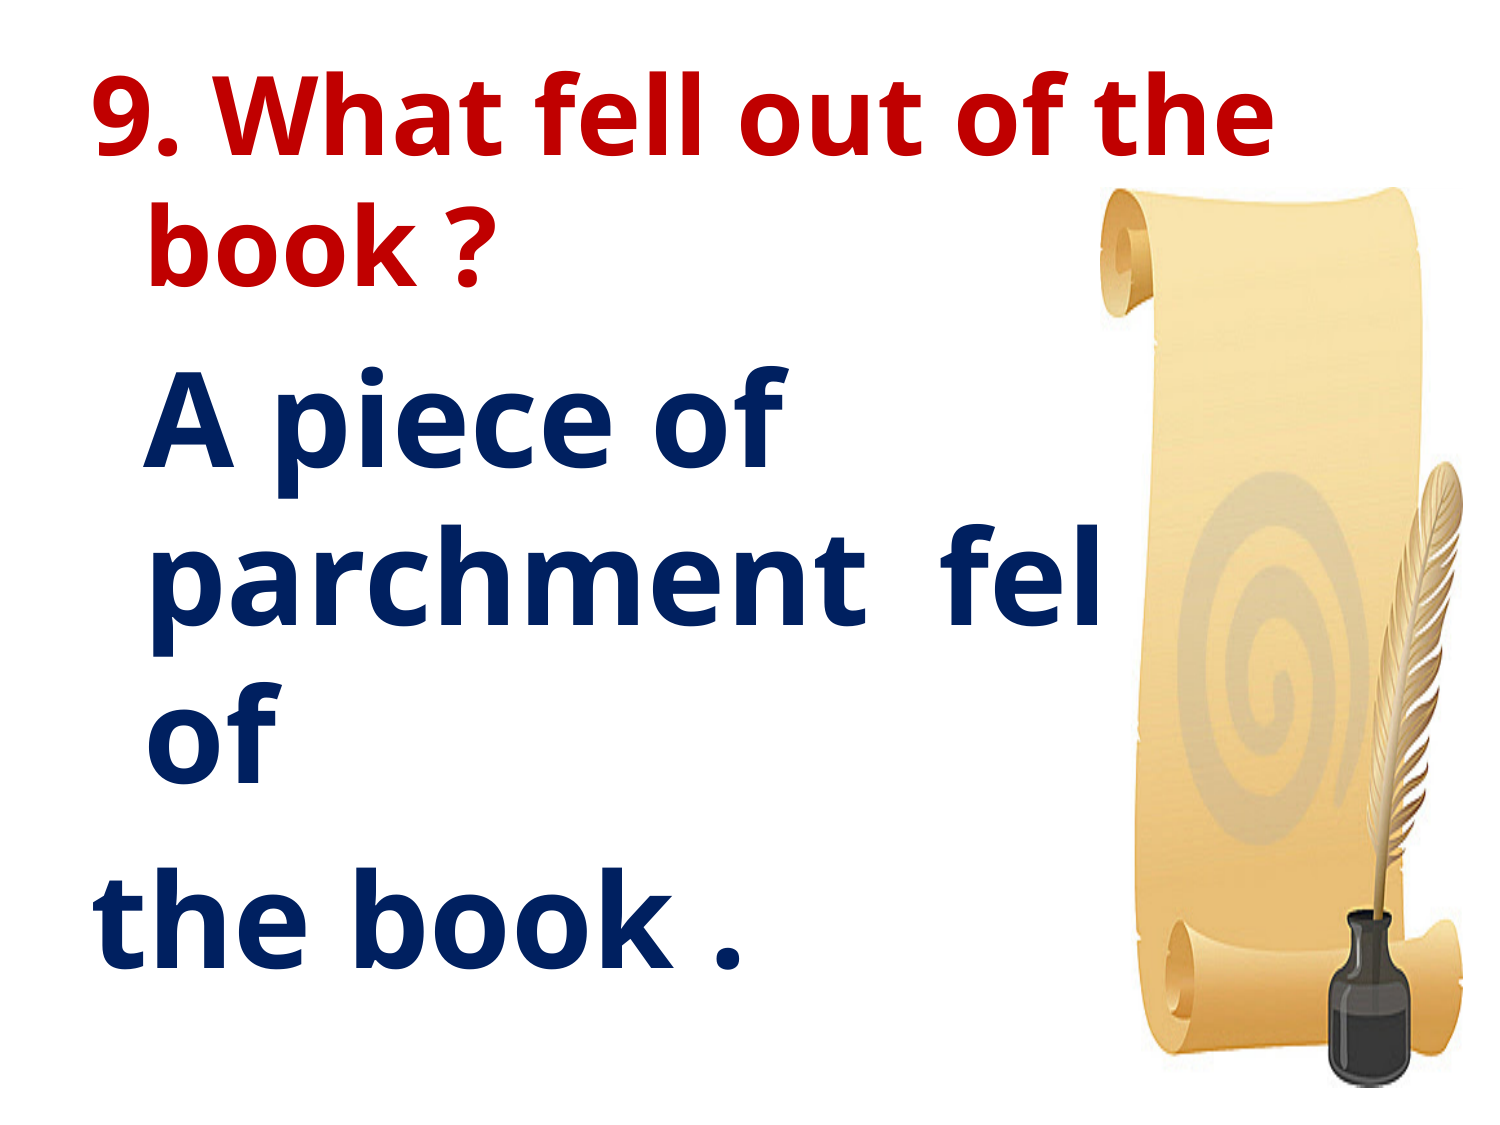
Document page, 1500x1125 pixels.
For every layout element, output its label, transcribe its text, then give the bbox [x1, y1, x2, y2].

list 9. What fell out of the book ? A piece of parchment fell out of the book . [75, 37, 1425, 1005]
picture [1099, 187, 1463, 1088]
